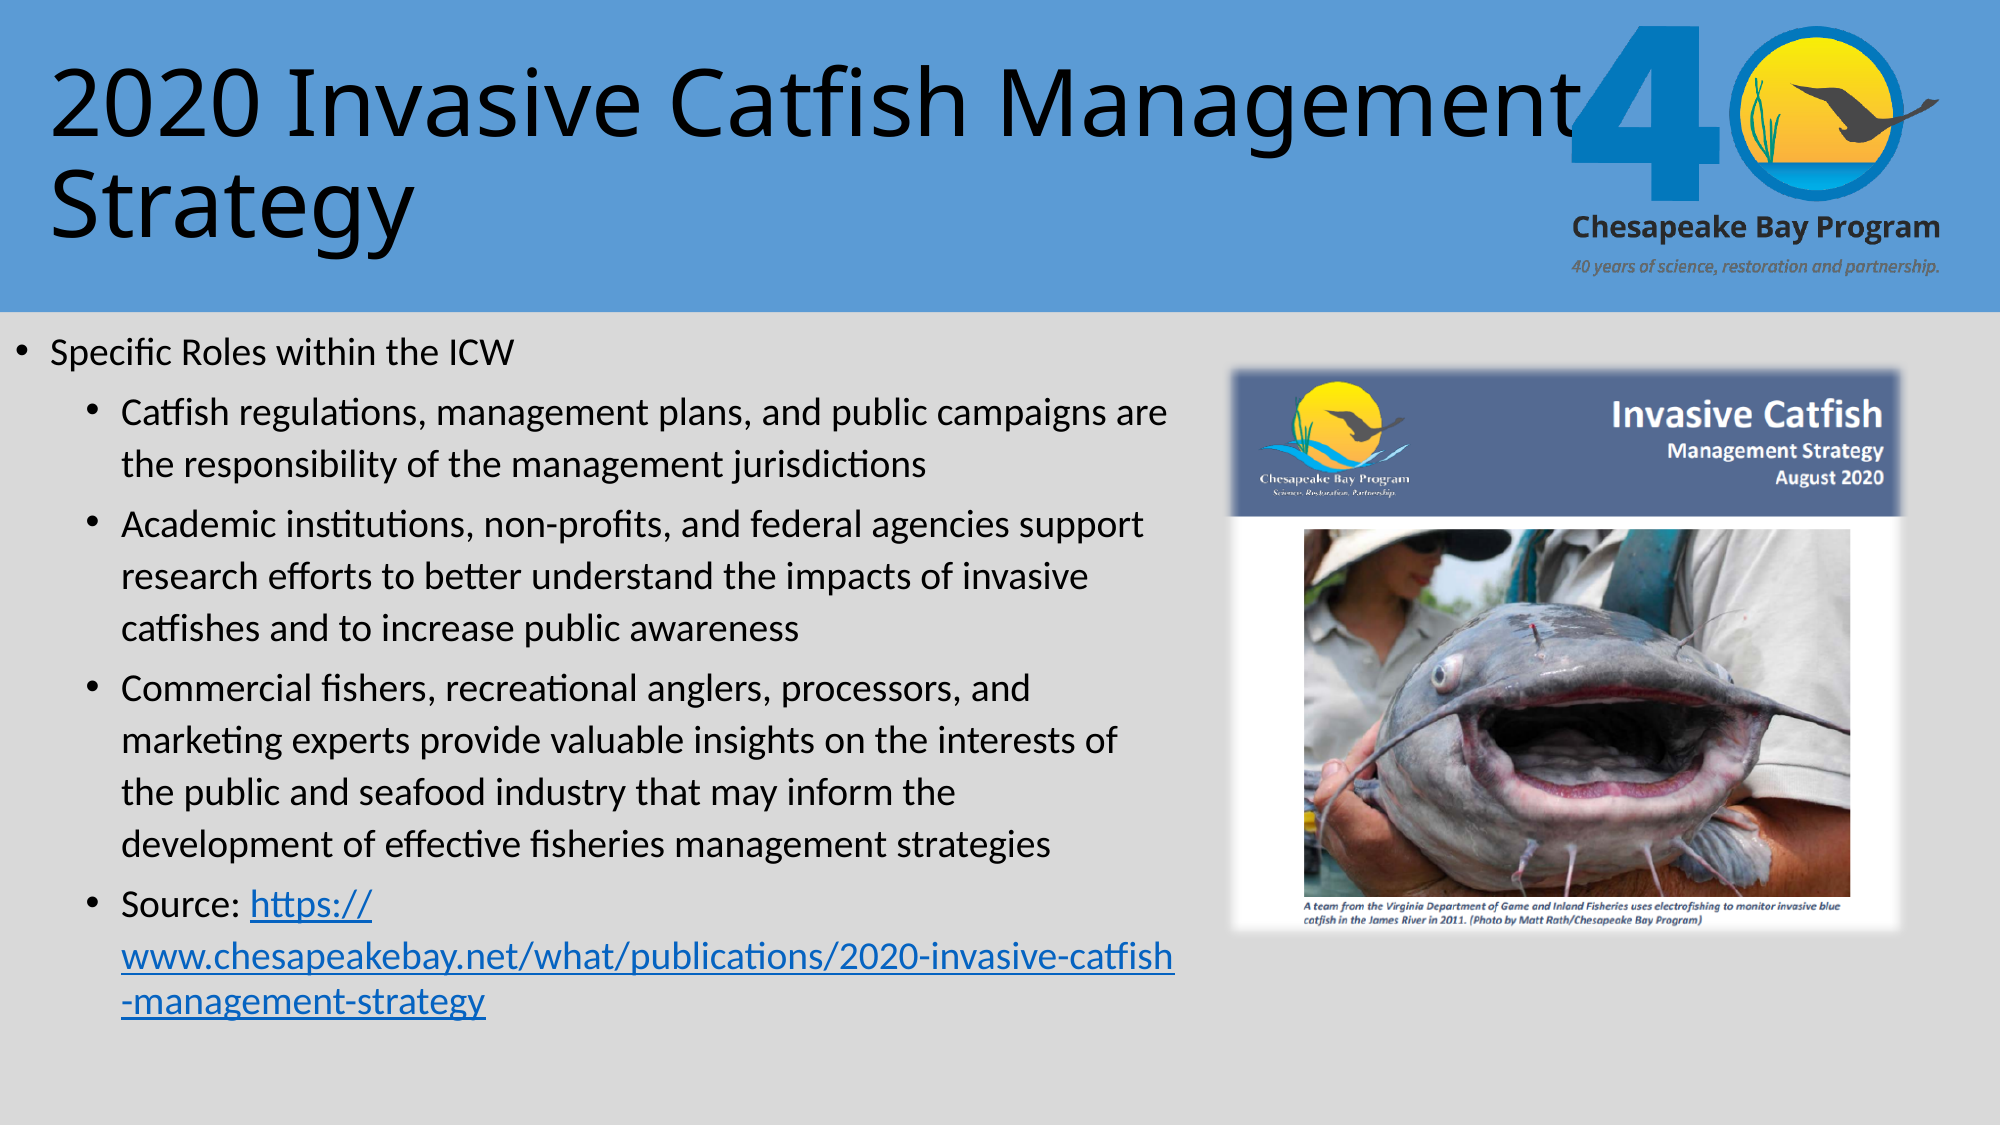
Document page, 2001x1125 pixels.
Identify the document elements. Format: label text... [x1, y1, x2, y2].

picture [1565, 26, 1947, 279]
list Specific Roles within the ICW Catfish regulations, management plans, and public campaigns are the responsibility of the management jurisdictions Academic institutions, non-profits, and federal agencies support research efforts to better understand the impacts of invasive catfishes and to increase public awareness Commercial fishers, recreational anglers, processors, and marketing experts provide valuable insights on the interests of the public and seafood industry that may inform the development of effective fisheries management strategies Source: https://www.chesapeakebay.net/what/publications/2020-invasive-catfish-management-strategy [0, 313, 1193, 988]
text_box 2020 Invasive Catfish Management Strategy [34, 47, 1565, 266]
text_box [0, 0, 2000, 313]
picture [1221, 360, 1909, 940]
